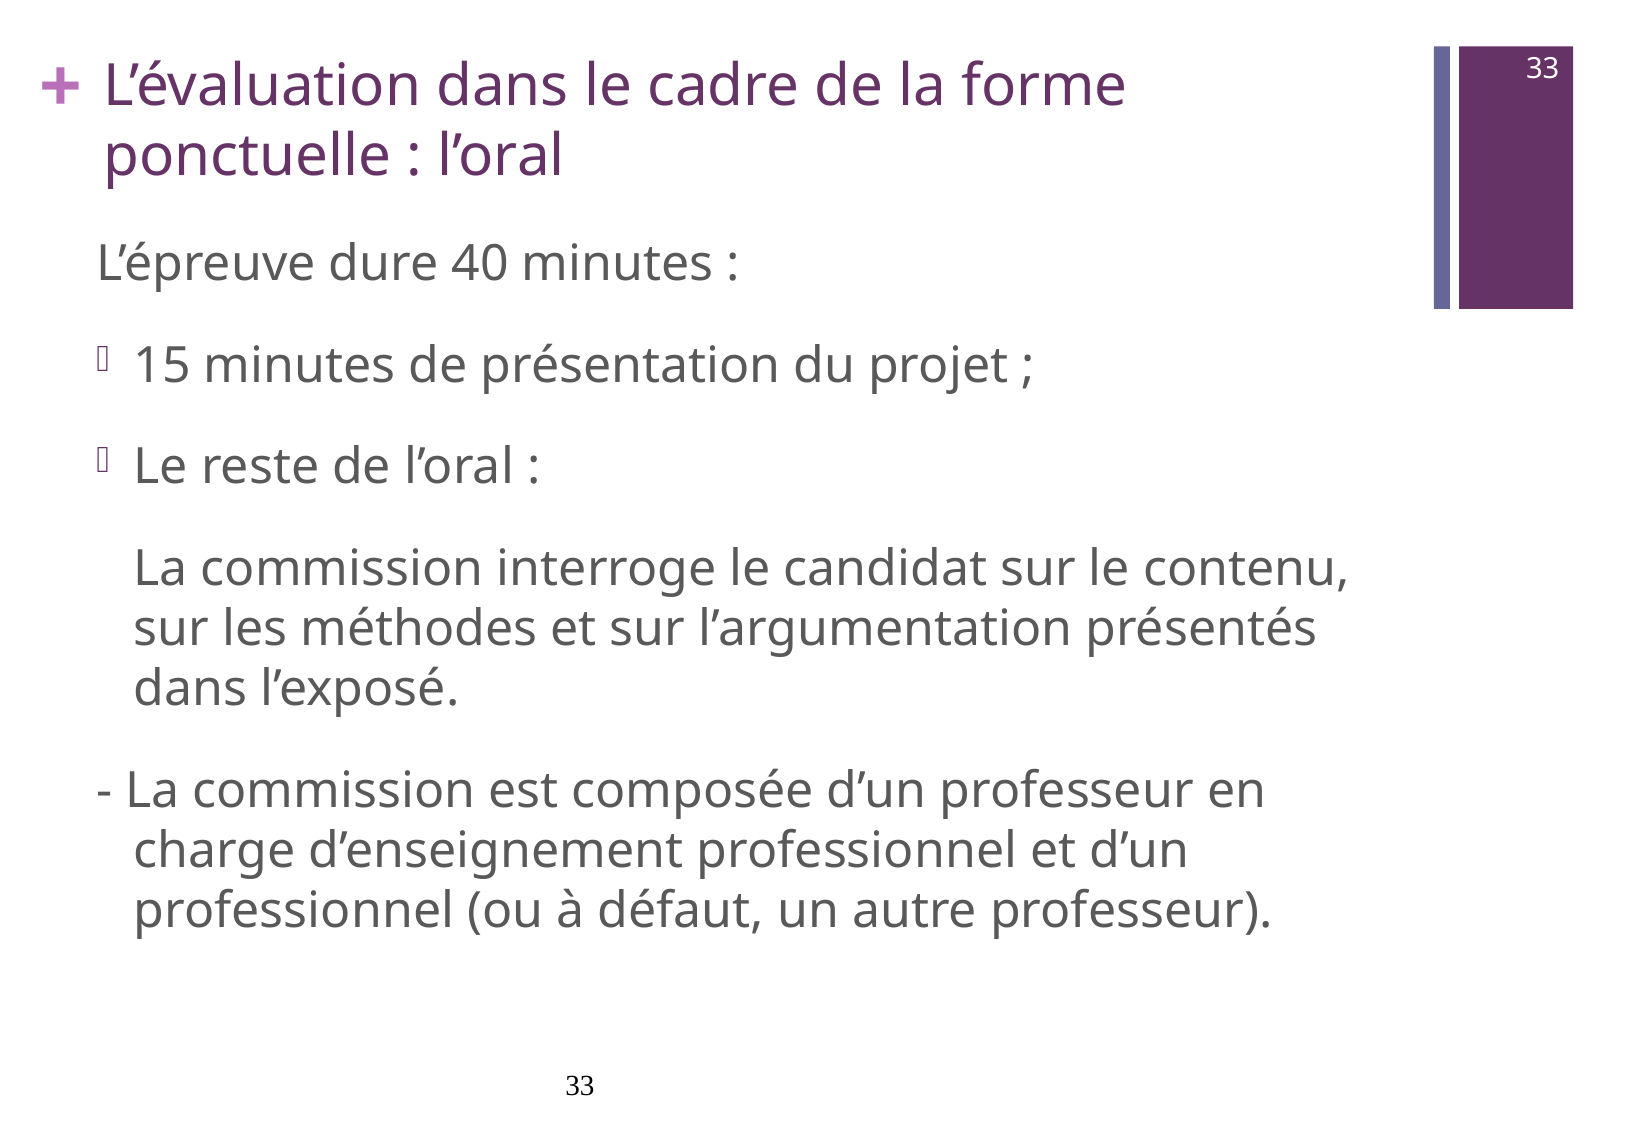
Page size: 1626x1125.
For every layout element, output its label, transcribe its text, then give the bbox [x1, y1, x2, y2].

title L’évaluation dans le cadre de la forme ponctuelle : l’oral [88, 39, 1432, 222]
footer 33 [35, 1053, 1124, 1114]
slide_number 33 [1476, 39, 1575, 100]
list L’épreuve dure 40 minutes : 15 minutes de présentation du projet ; Le reste de l’oral : La commission interroge le candidat sur le contenu, sur les méthodes et sur l’argumentation présentés dans l’exposé. - La commission est composée d’un professeur en charge d’enseignement professionnel et d’un professionnel (ou à défaut, un autre professeur). [81, 222, 1432, 988]
